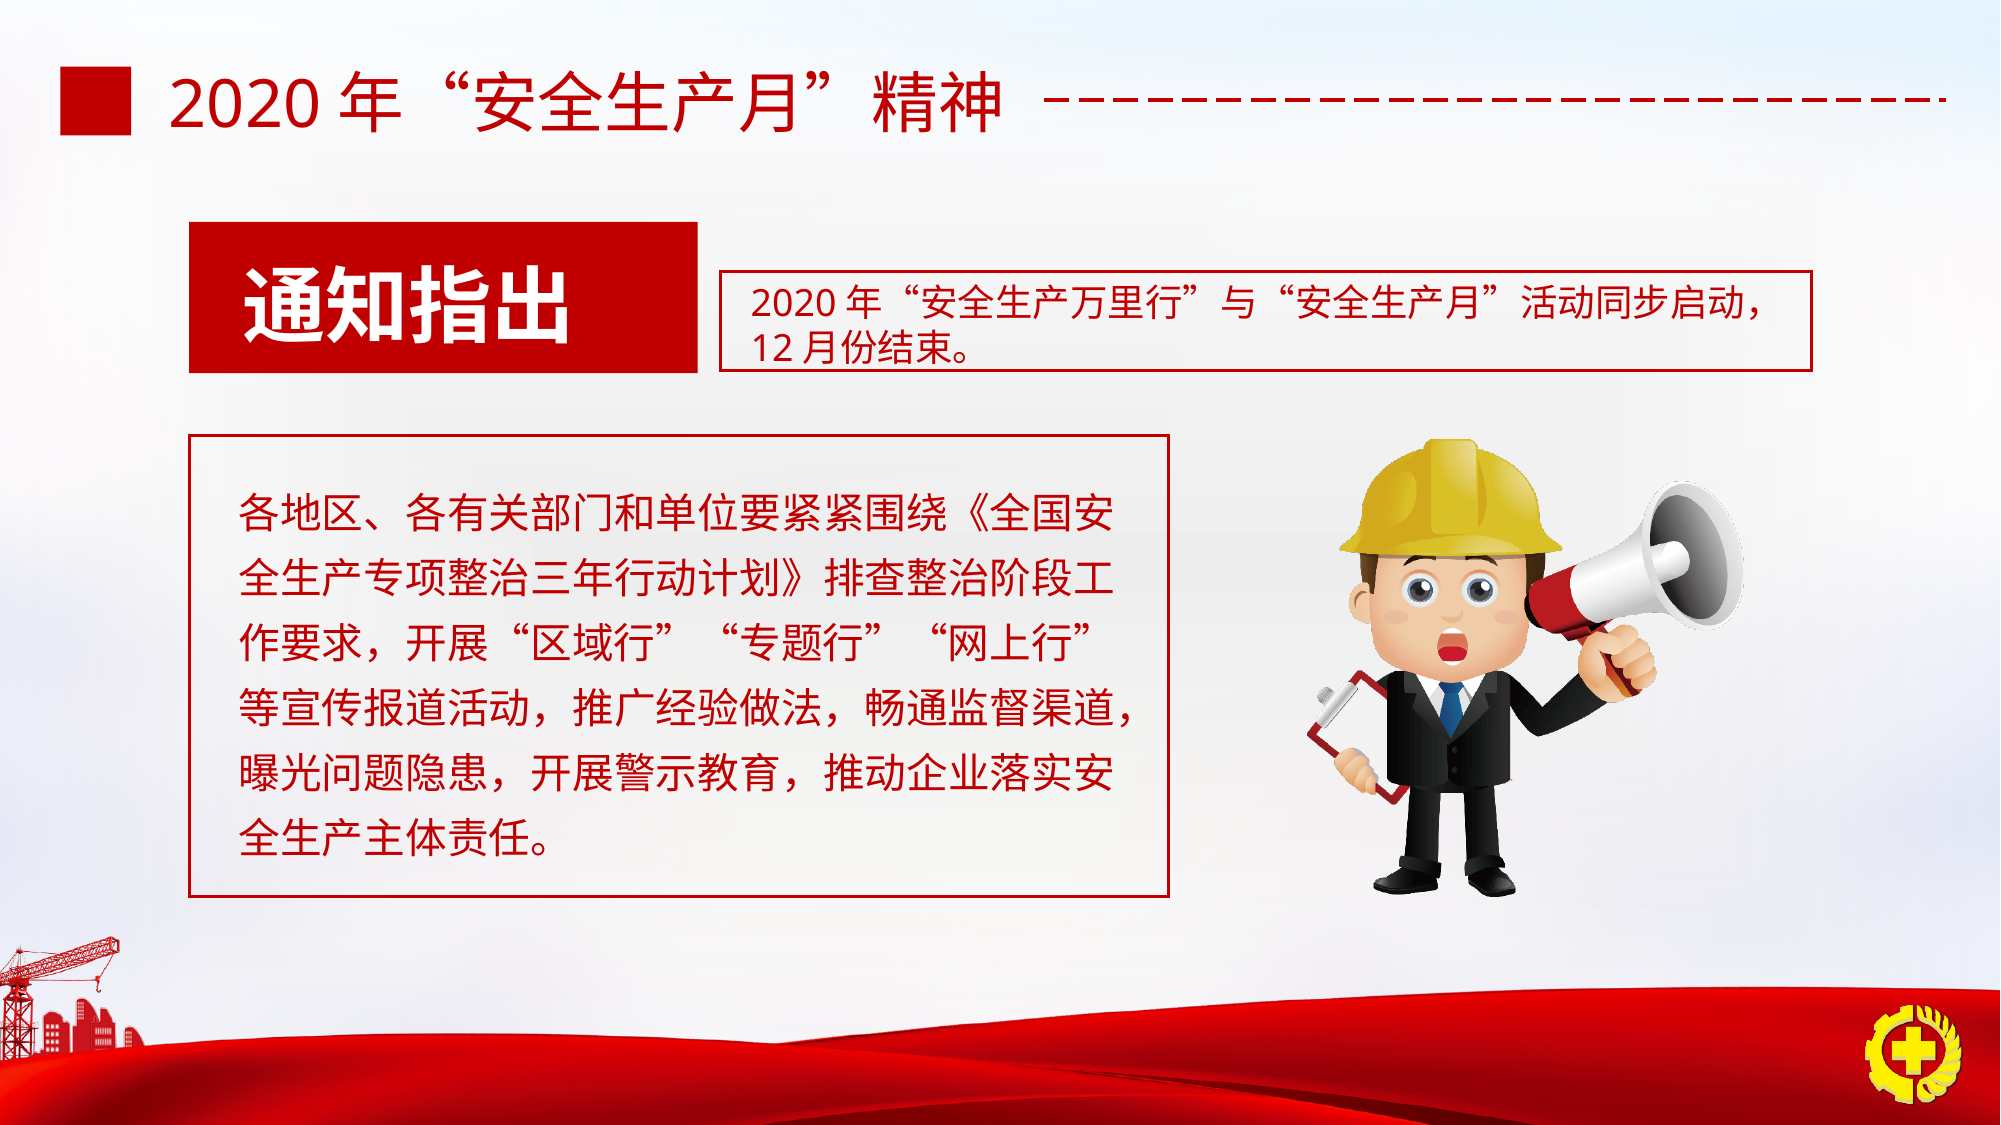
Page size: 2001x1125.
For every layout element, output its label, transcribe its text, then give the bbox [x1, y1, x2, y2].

text_box [719, 270, 1813, 371]
text_box 通知指出 [227, 246, 654, 361]
picture [0, 890, 2001, 1125]
text_box [59, 66, 132, 136]
text_box [188, 435, 1170, 898]
text_box 2020年“安全生产月”精神 [154, 53, 1703, 148]
picture [1307, 439, 1744, 897]
text_box 2020年“安全生产万里行”与“安全生产月”活动同步启动，12月份结束。 [735, 371, 1790, 377]
text_box [188, 221, 699, 374]
